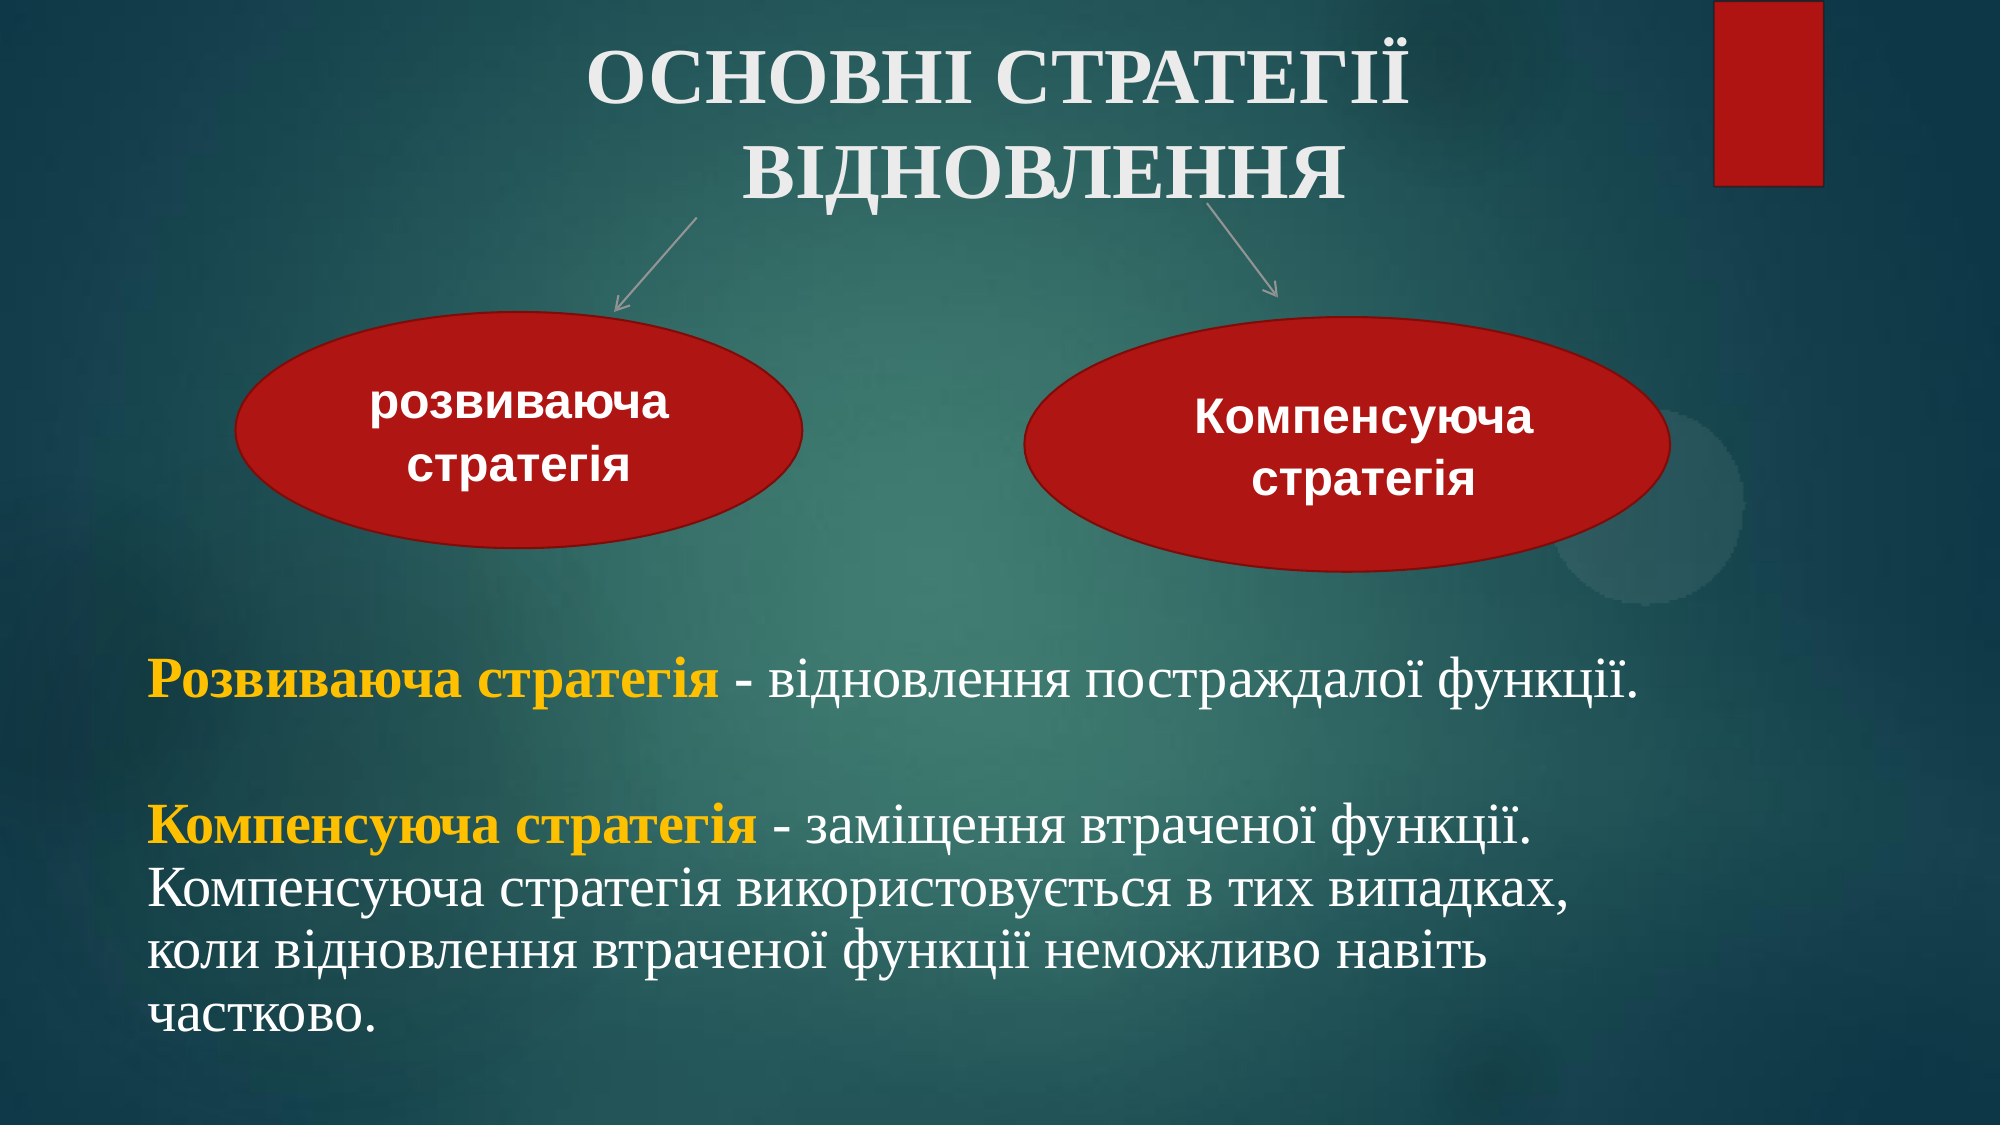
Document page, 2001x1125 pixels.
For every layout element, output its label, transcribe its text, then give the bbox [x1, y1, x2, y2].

text_box [235, 311, 803, 549]
text_box Компенсуюча стратегія [1138, 381, 1588, 506]
picture [0, 0, 2000, 1125]
text_box розвиваюча стратегія [343, 366, 695, 491]
text_box [614, 216, 698, 312]
text_box [1206, 202, 1278, 298]
text_box Розвиваюча стратегія - відновлення постраждалої функції. Компенсуюча стратегія - заміщення втраченої функції. Компенсуюча стратегія використовується в тих випадках, коли відновлення втраченої функції неможливо навіть частково. [145, 563, 1688, 1044]
text_box [1024, 317, 1671, 572]
title ОСНОВНІ СТРАТЕГІЇ ВІДНОВЛЕННЯ [387, 22, 1609, 215]
